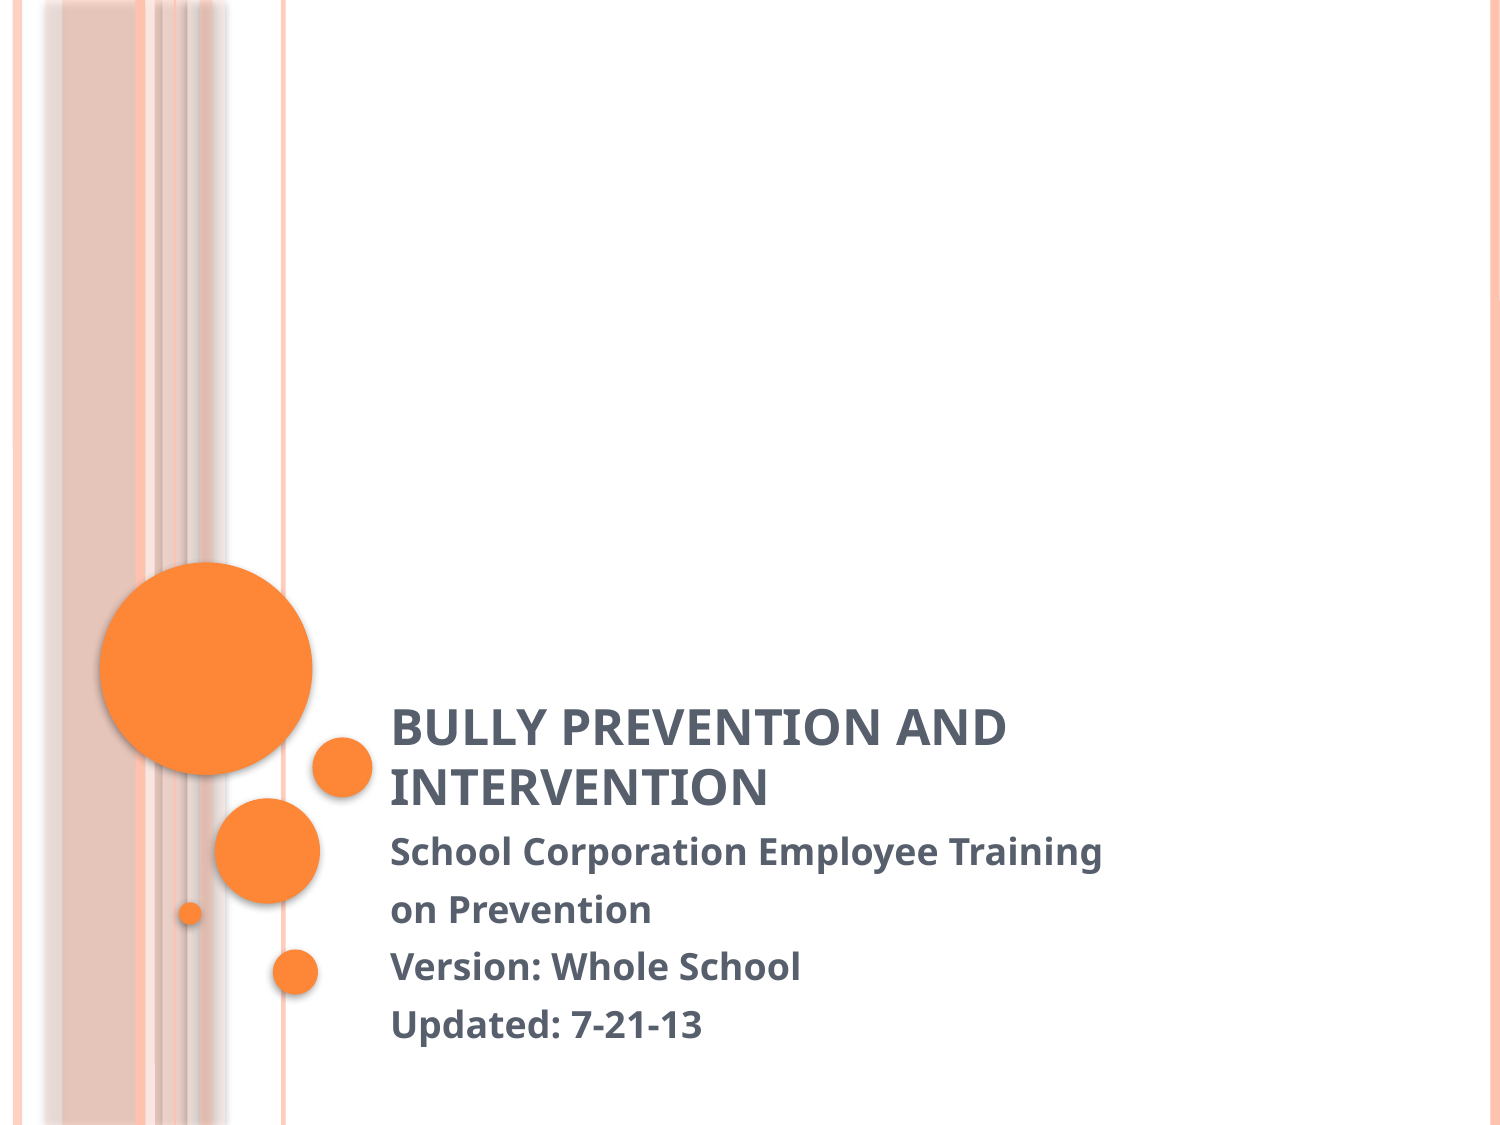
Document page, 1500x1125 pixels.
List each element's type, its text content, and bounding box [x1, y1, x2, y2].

title BULLY PREVENTION AND INTERVENTION [375, 512, 1388, 820]
subtitle School Corporation Employee Training on Prevention Version: Whole School Updated: 7-21-13 [375, 820, 1450, 1046]
